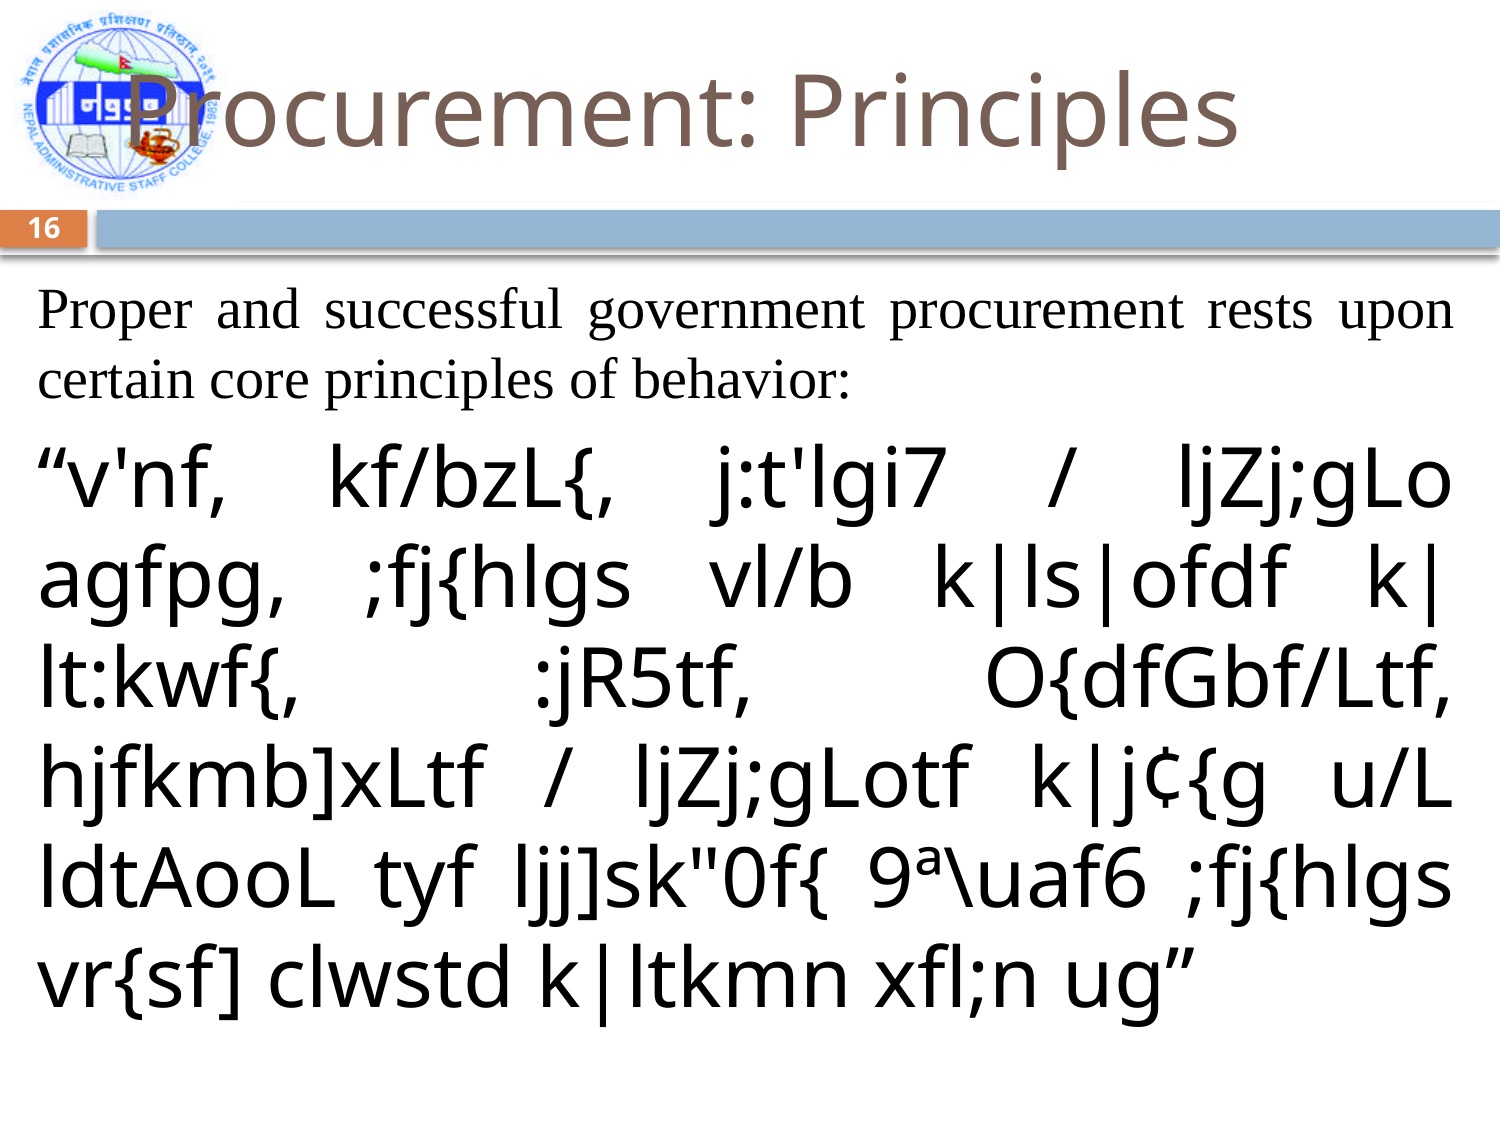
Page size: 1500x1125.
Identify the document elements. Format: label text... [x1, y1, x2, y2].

list Proper and successful government procurement rests upon certain core principles of behavior: “v'nf, kf/bzL{, j:t'lgi7 / ljZj;gLo agfpg, ;fj{hlgs vl/b k|ls|ofdf k|lt:kwf{, :jR5tf, O{dfGbf/Ltf, hjfkmb]xLtf / ljZj;gLotf k|j¢{g u/L ldtAooL tyf ljj]sk"0f{ 9ª\uaf6 ;fj{hlgs vr{sf] clwstd k|ltkmn xfl;n ug” [22, 262, 1471, 1050]
picture [1, 0, 236, 208]
slide_number 16 [0, 208, 88, 249]
text_box Procurement: Principles [57, 25, 1333, 188]
